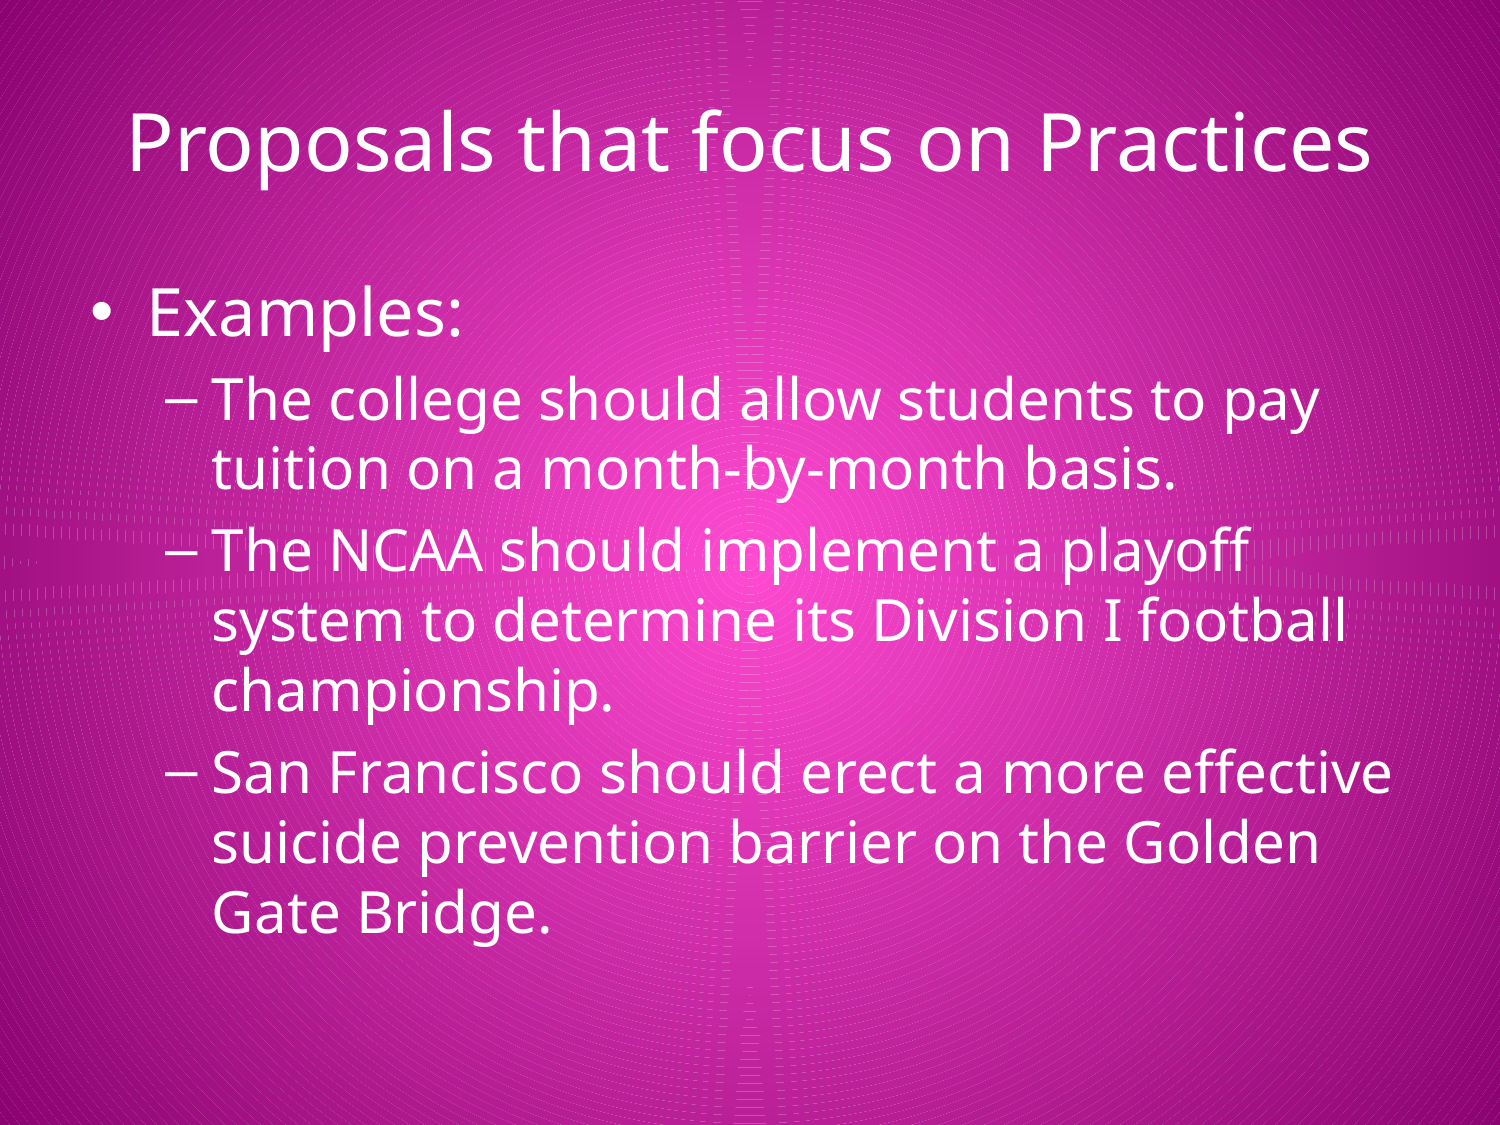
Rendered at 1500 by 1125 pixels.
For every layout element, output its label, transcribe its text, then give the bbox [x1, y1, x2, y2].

list Examples: The college should allow students to pay tuition on a month-by-month basis. The NCAA should implement a playoff system to determine its Division I football championship. San Francisco should erect a more effective suicide prevention barrier on the Golden Gate Bridge. [75, 262, 1425, 1005]
title Proposals that focus on Practices [75, 45, 1425, 233]
